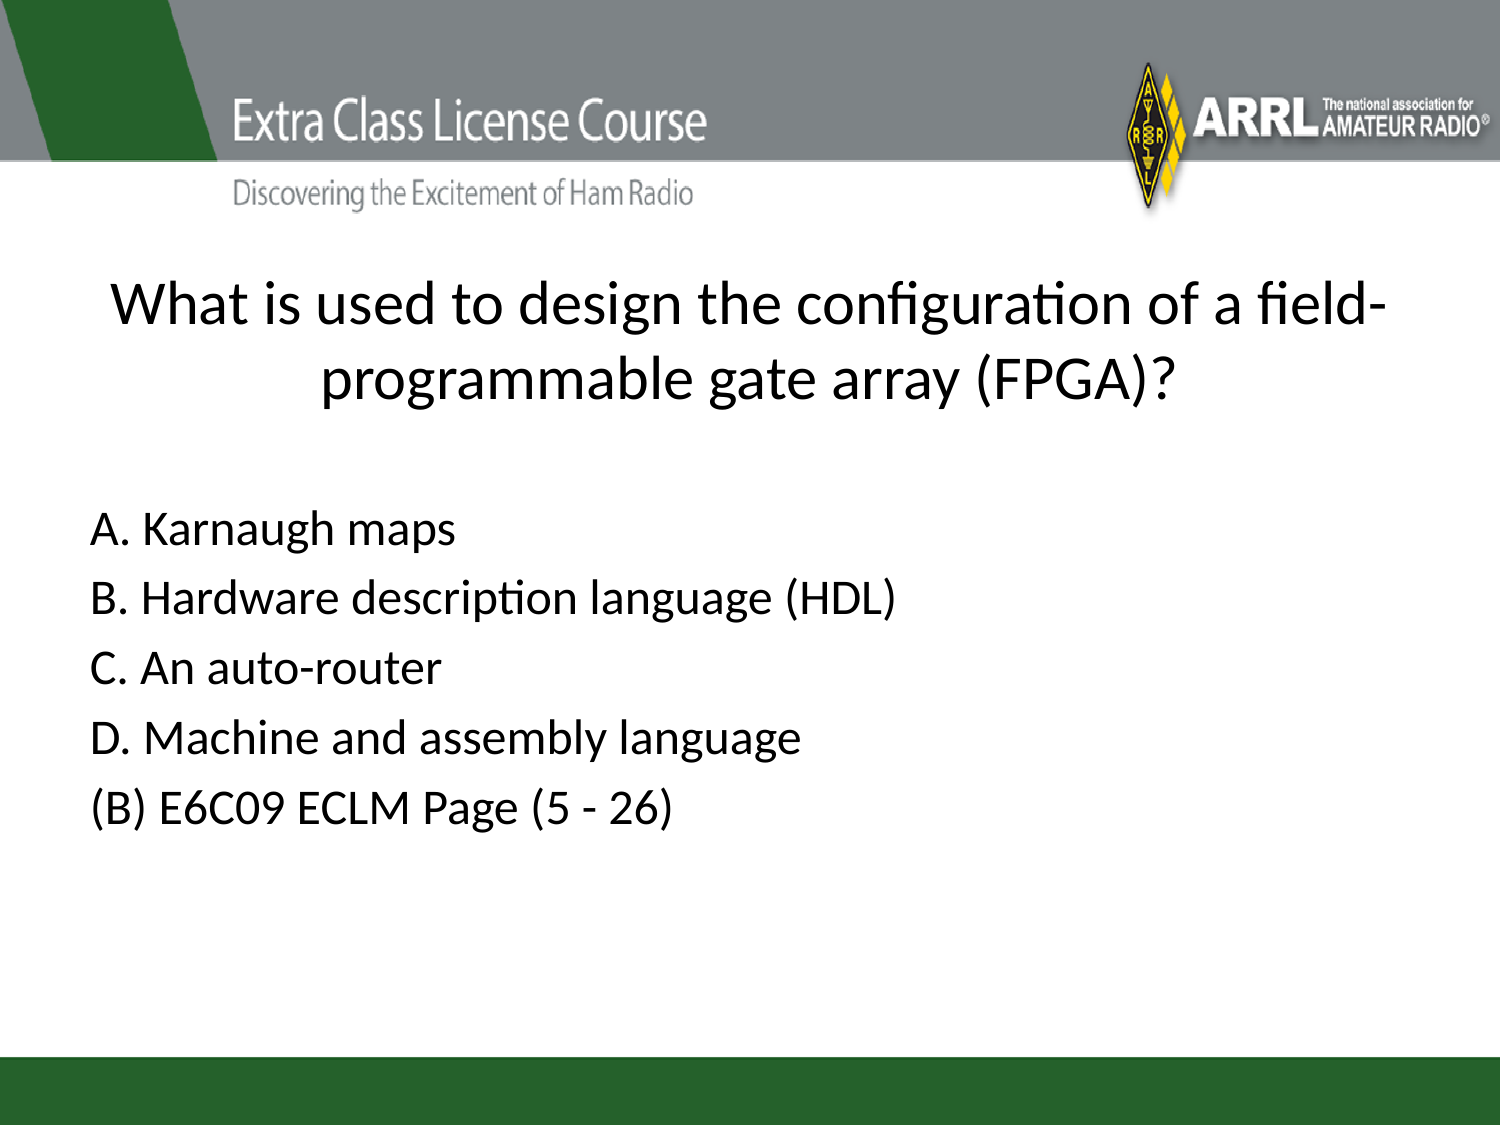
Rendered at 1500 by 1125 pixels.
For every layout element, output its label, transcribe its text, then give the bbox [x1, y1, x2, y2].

list A. Karnaugh maps B. Hardware description language (HDL) C. An auto-router D. Machine and assembly language (B) E6C09 ECLM Page (5 - 26) [75, 487, 1425, 1005]
title What is used to design the configuration of a field-programmable gate array (FPGA)? [75, 254, 1425, 435]
picture [0, 0, 1500, 1125]
